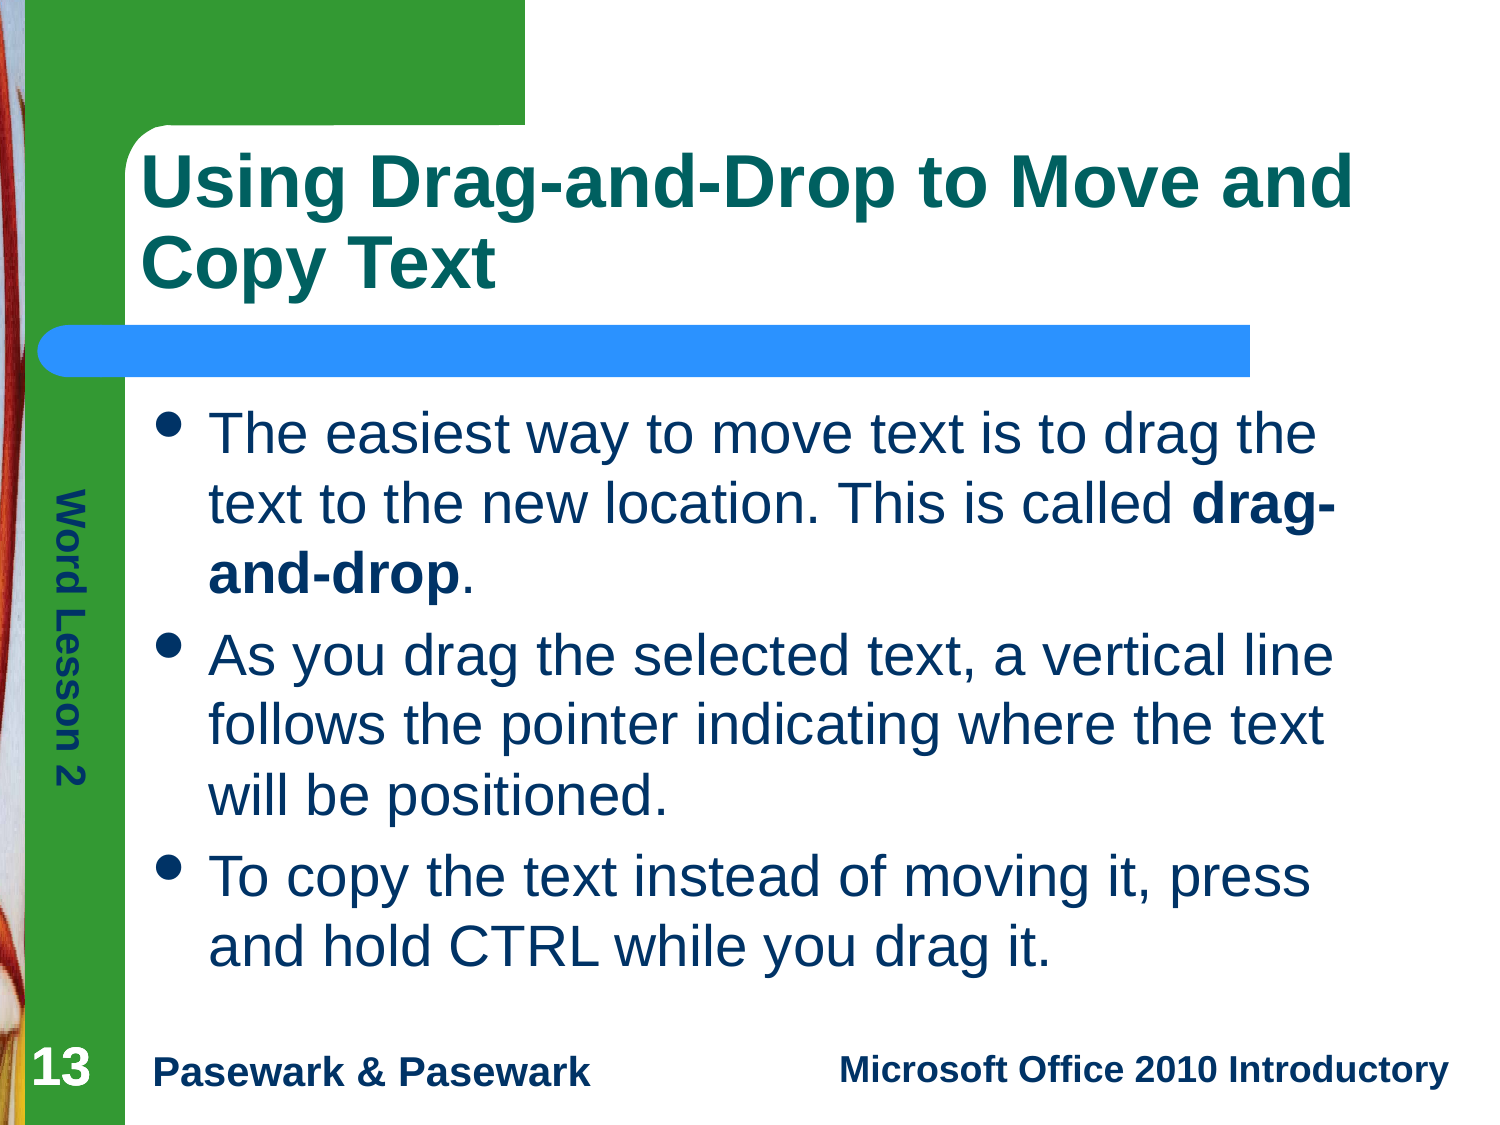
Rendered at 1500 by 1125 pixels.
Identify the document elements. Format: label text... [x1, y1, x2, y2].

text_box The easiest way to move text is to drag the text to the new location. This is called drag-and-drop. As you drag the selected text, a vertical line follows the pointer indicating where the text will be positioned. To copy the text instead of moving it, press and hold CTRL while you drag it. [137, 387, 1400, 1050]
title Using Drag-and-Drop to Move and Copy Text [124, 124, 1463, 313]
picture [0, 0, 25, 1125]
text_box 13 [13, 1023, 111, 1105]
